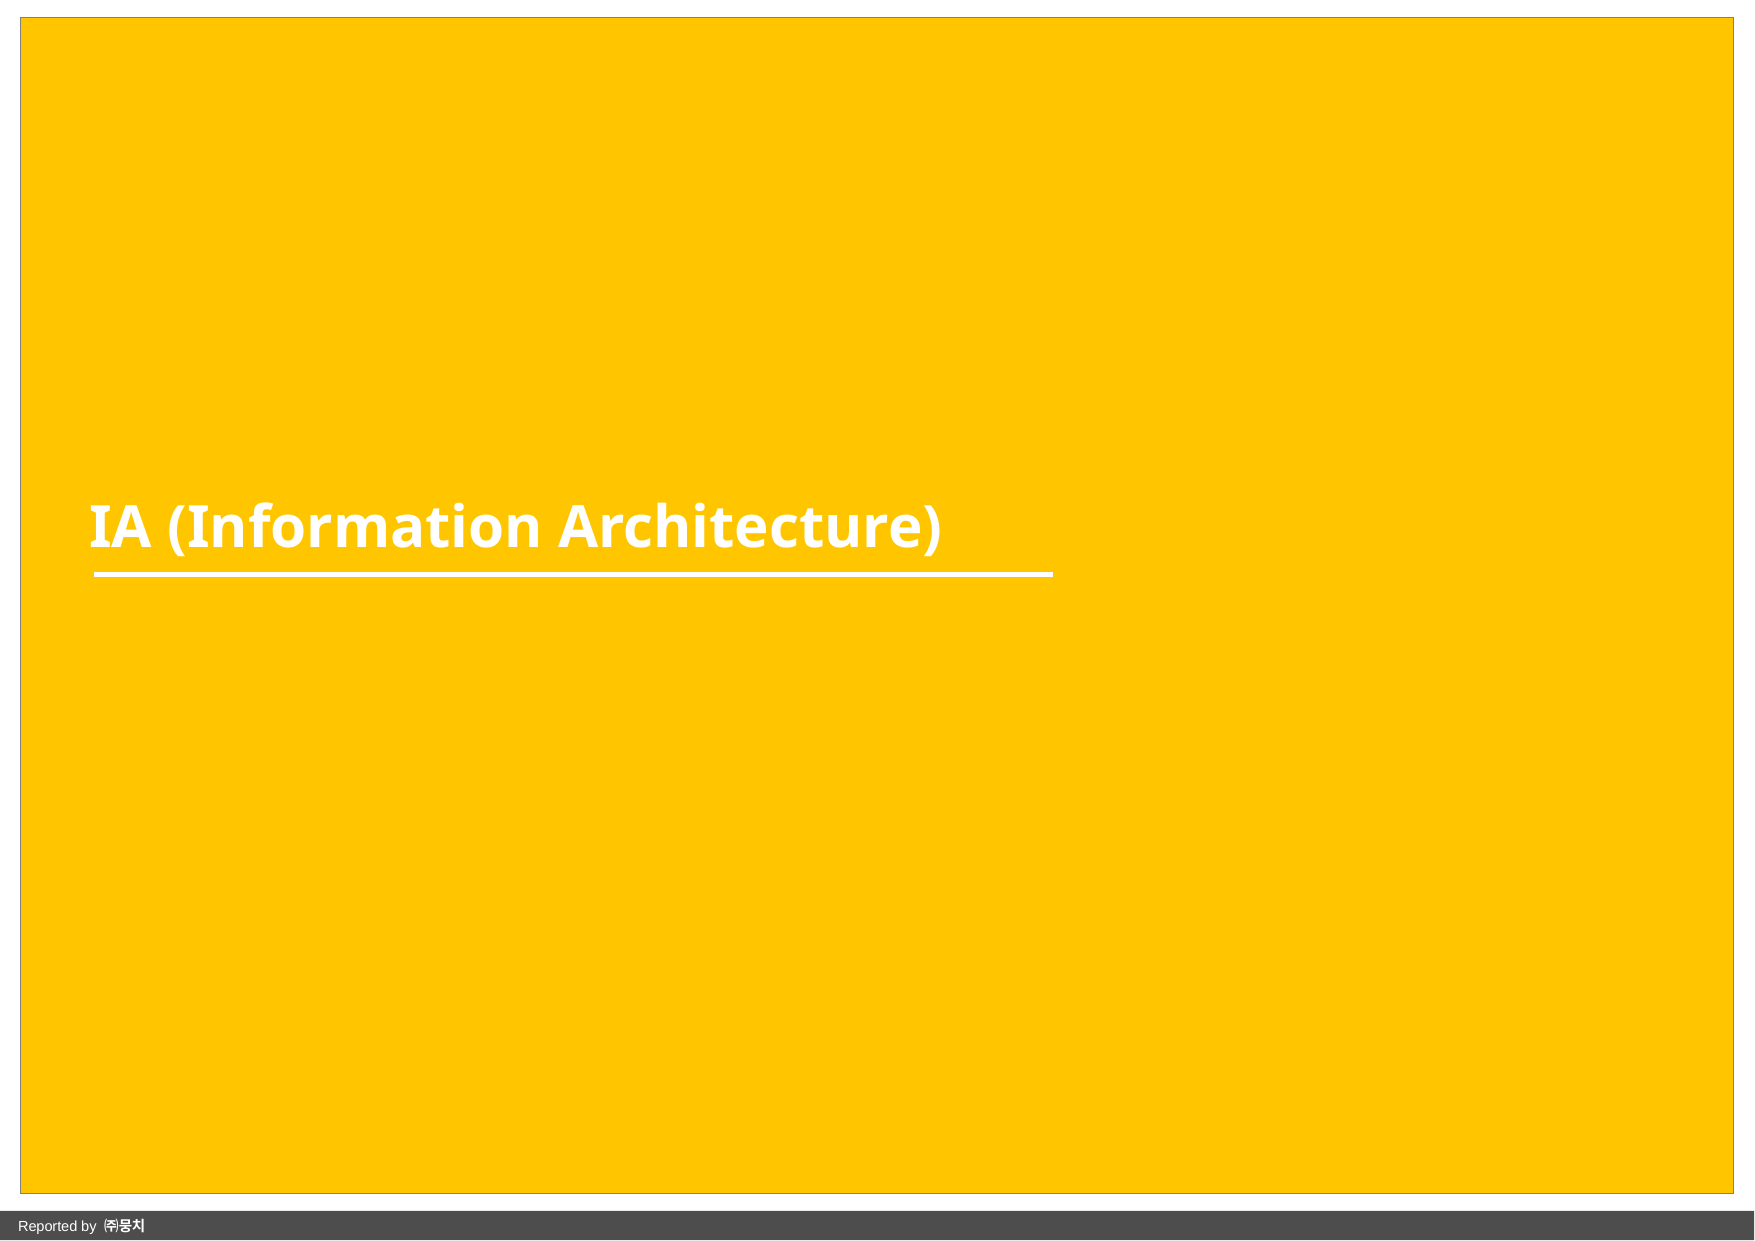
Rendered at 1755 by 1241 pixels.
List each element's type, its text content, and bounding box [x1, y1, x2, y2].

text_box [20, 17, 1734, 1193]
text_box IA (Information Architecture) [74, 466, 1053, 584]
